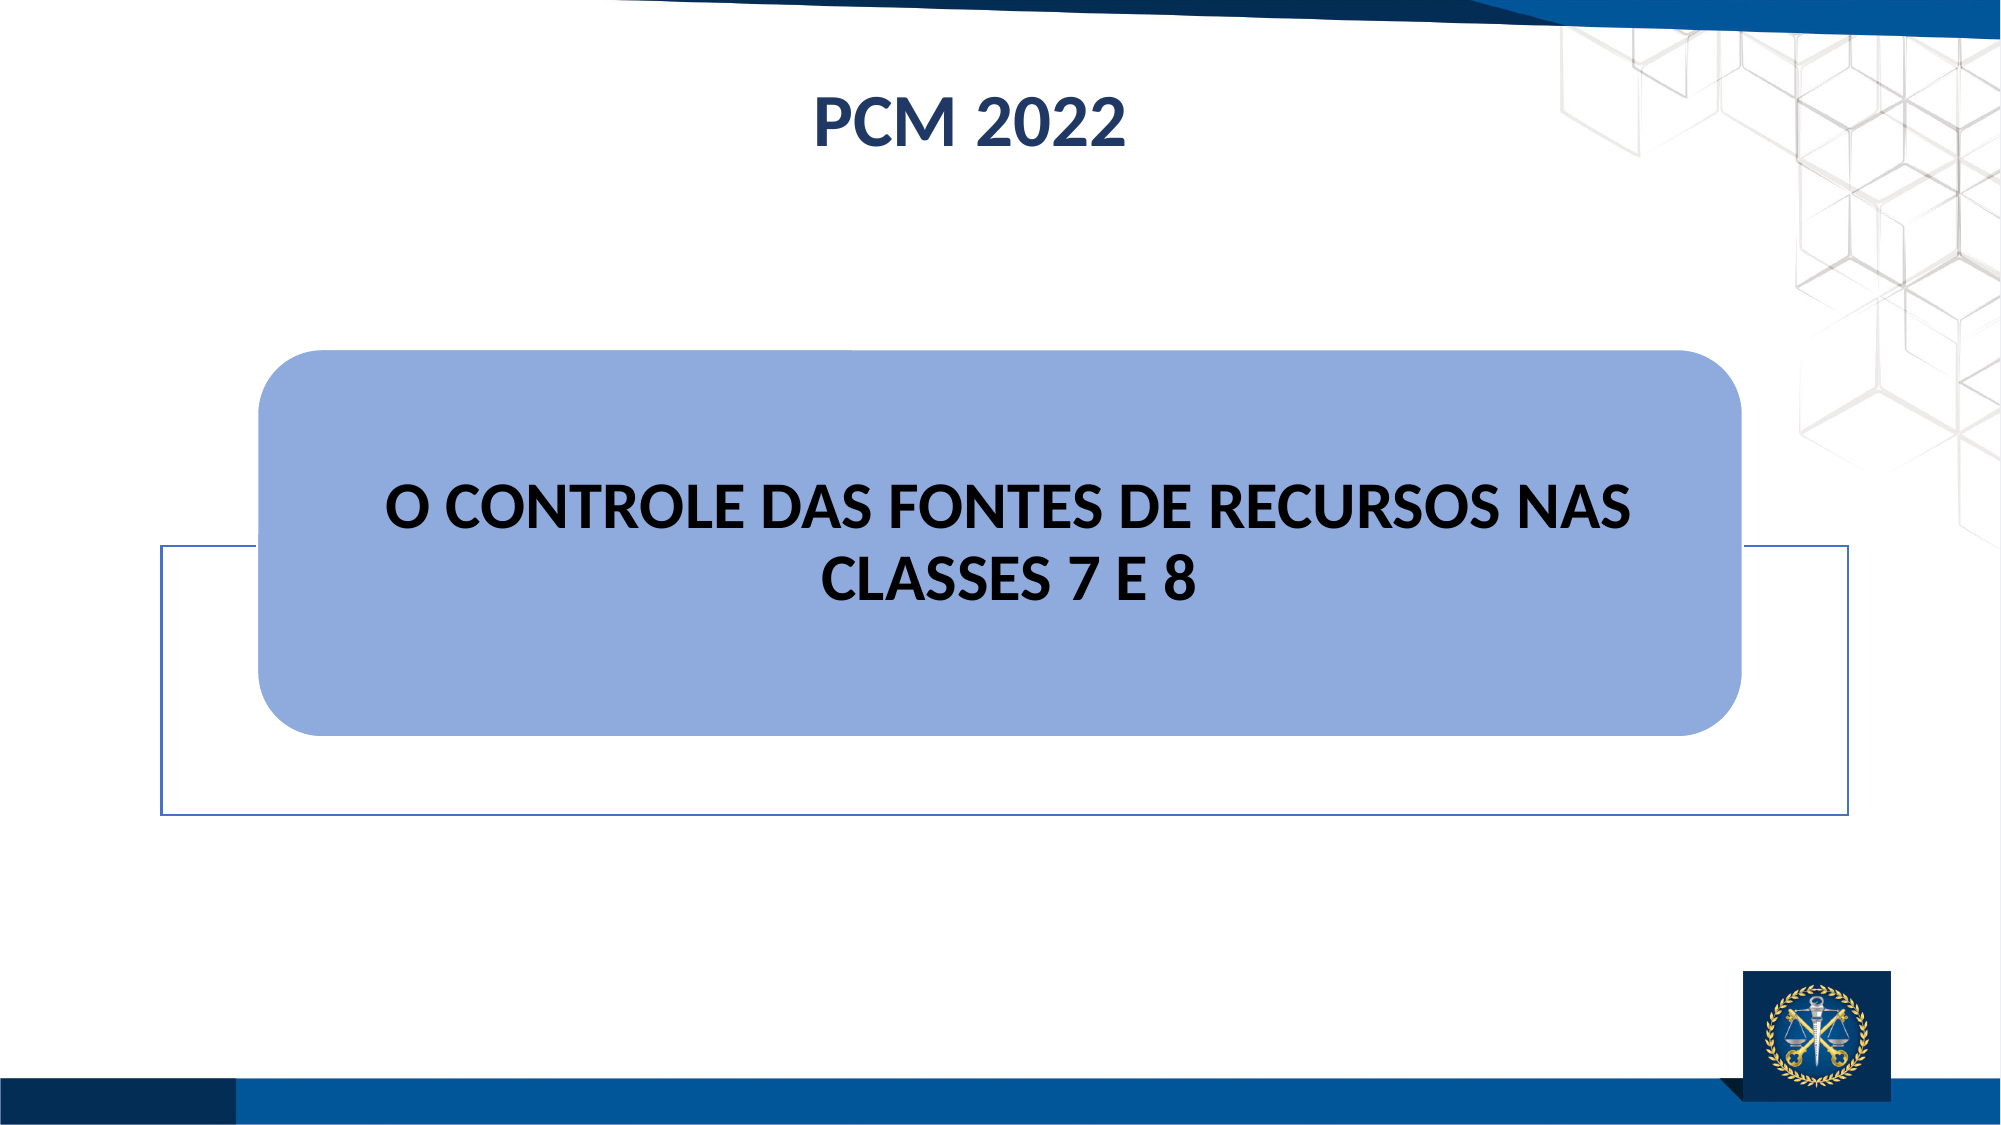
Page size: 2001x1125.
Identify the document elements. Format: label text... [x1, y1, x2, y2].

text_box PCM 2022 [183, 63, 1758, 169]
picture [0, 0, 2001, 1125]
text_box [161, 192, 1849, 939]
text_box [14, 48, 1926, 185]
